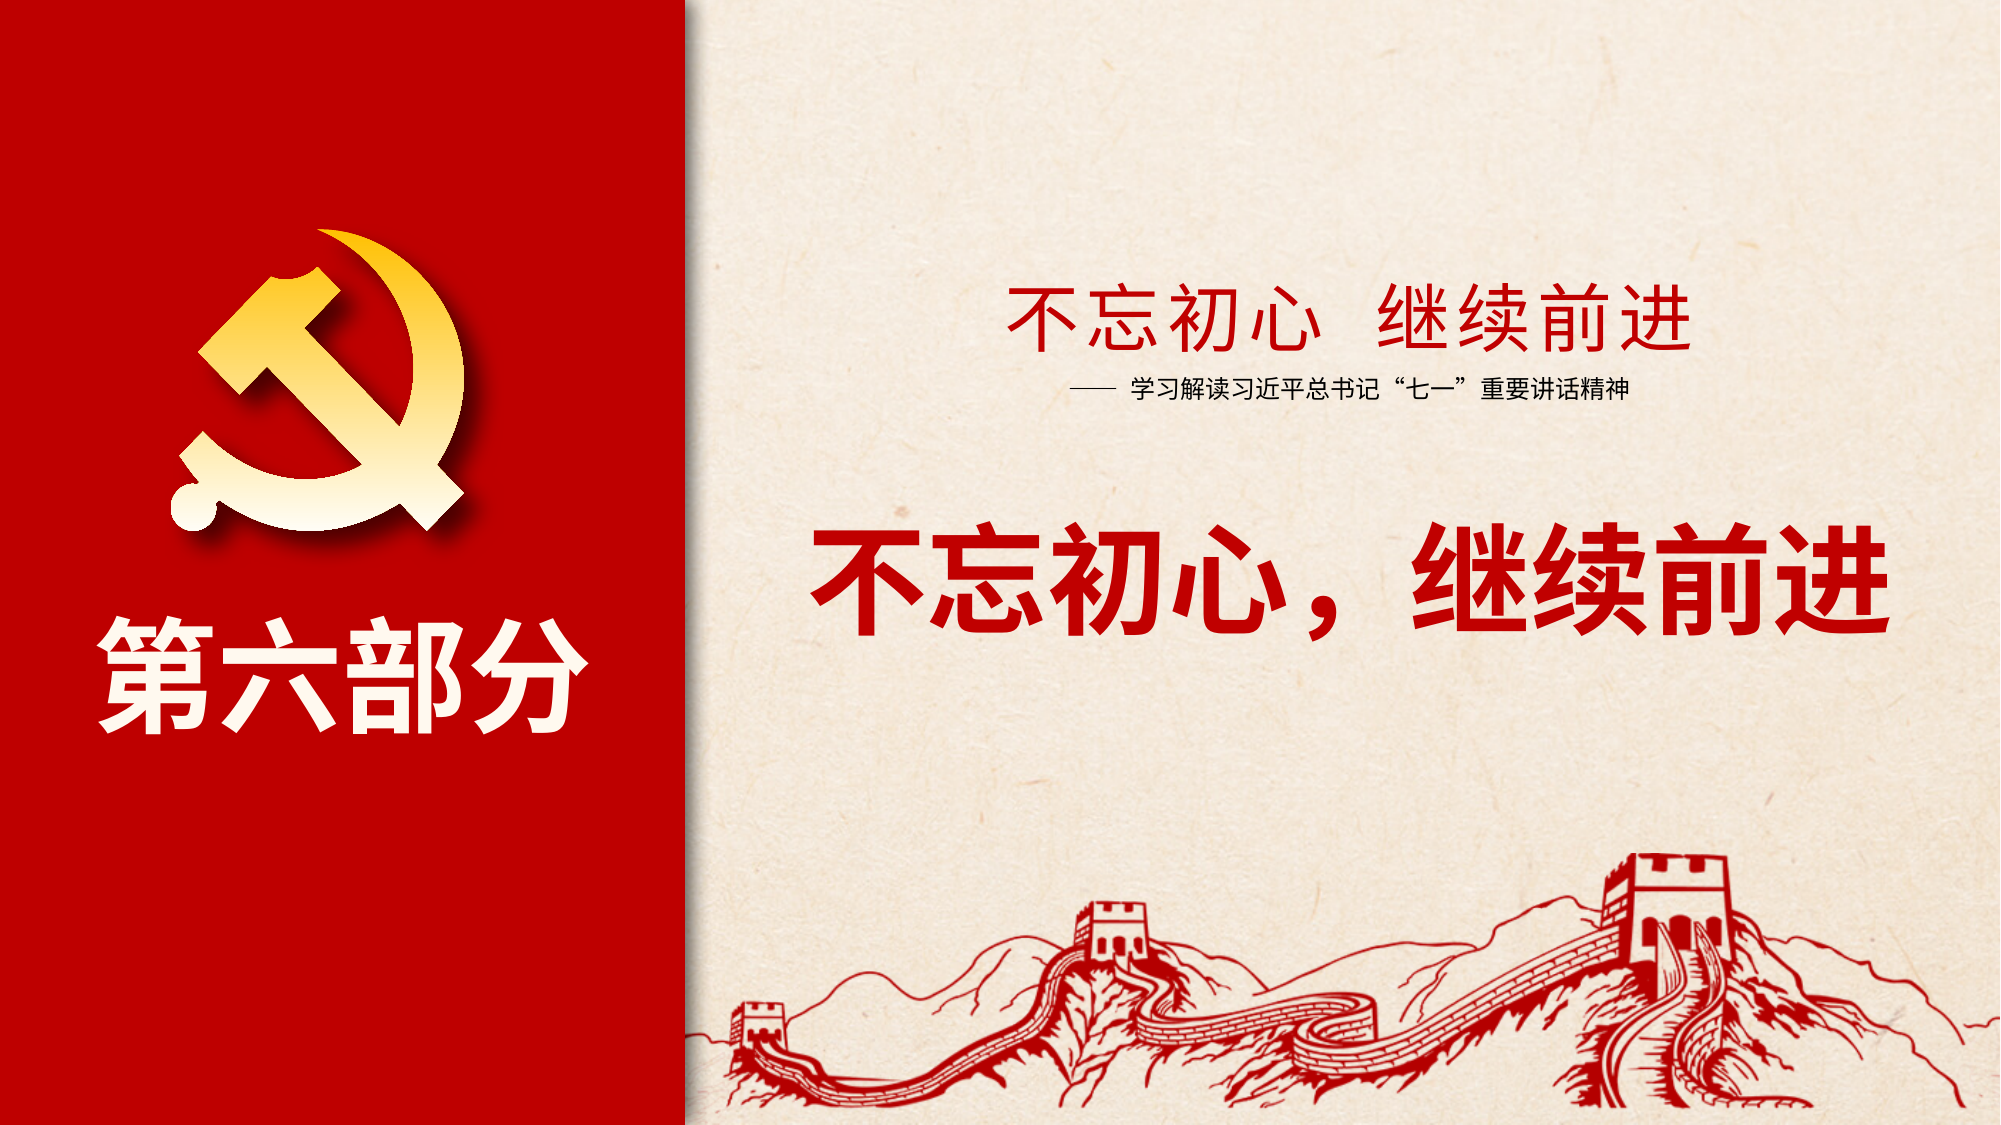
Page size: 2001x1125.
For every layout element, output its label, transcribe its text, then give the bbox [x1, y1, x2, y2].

text_box 不忘初心，继续前进 [708, 497, 1991, 658]
text_box [0, 0, 686, 1125]
text_box —— 学习解读习近平总书记“七一”重要讲话精神 [1054, 366, 1646, 412]
text_box [170, 229, 464, 531]
text_box 第六部分 [77, 591, 608, 757]
picture [523, 0, 2001, 1125]
text_box 不忘初心 继续前进 [989, 263, 1710, 369]
